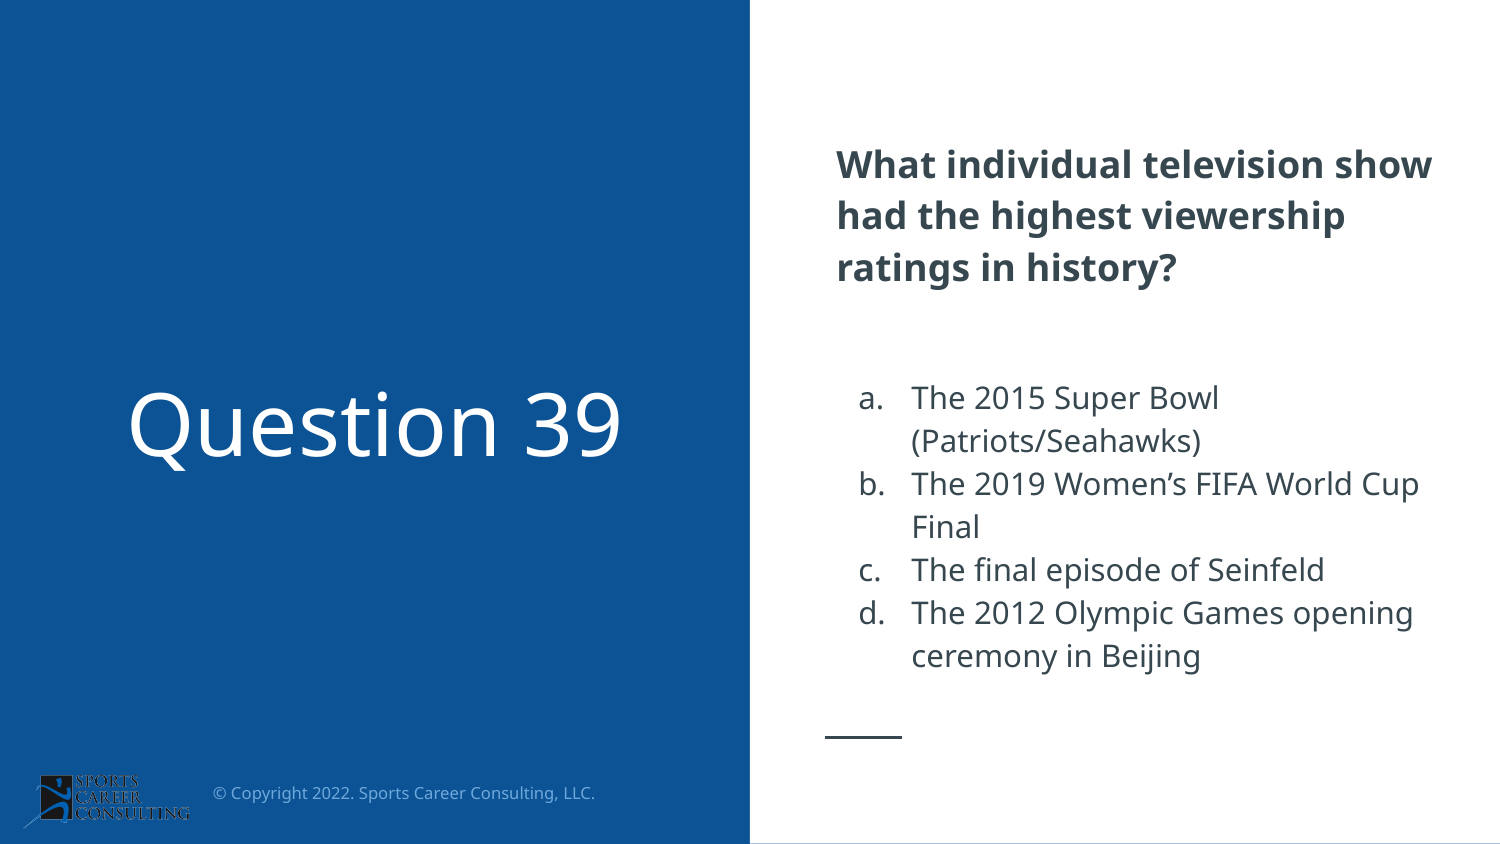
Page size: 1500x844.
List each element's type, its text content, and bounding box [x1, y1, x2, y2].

text_box © Copyright 2022. Sports Career Consulting, LLC. [197, 767, 750, 838]
list What individual television show had the highest viewership ratings in history? The 2015 Super Bowl (Patriots/Seahawks) The 2019 Women’s FIFA World Cup Final The final episode of Seinfeld The 2012 Olympic Games opening ceremony in Beijing [821, 118, 1486, 725]
picture [22, 774, 190, 829]
title Question 39 [43, 298, 708, 546]
